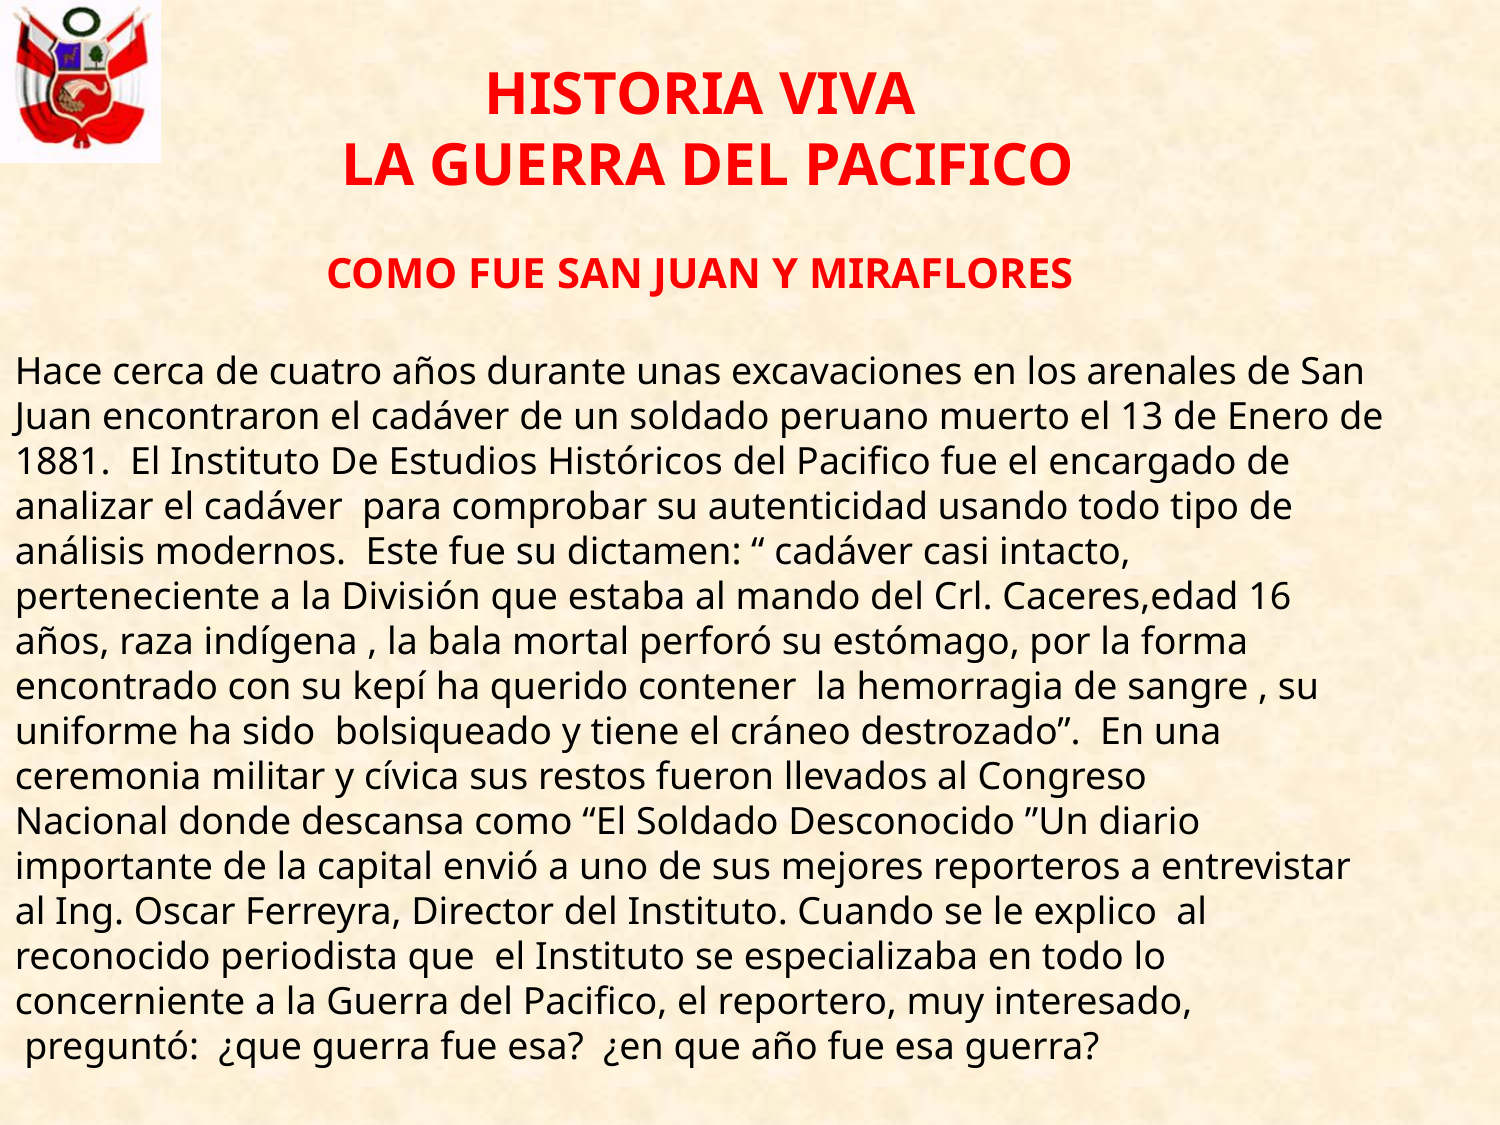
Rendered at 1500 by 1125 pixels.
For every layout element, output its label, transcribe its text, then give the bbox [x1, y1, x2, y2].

text_box HISTORIA VIVA LA GUERRA DEL PACIFICO COMO FUE SAN JUAN Y MIRAFLORES Hace cerca de cuatro años durante unas excavaciones en los arenales de San Juan encontraron el cadáver de un soldado peruano muerto el 13 de Enero de 1881. El Instituto De Estudios Históricos del Pacifico fue el encargado de analizar el cadáver para comprobar su autenticidad usando todo tipo de análisis modernos. Este fue su dictamen: “ cadáver casi intacto, perteneciente a la División que estaba al mando del Crl. Caceres,edad 16 años, raza indígena , la bala mortal perforó su estómago, por la forma encontrado con su kepí ha querido contener la hemorragia de sangre , su uniforme ha sido bolsiqueado y tiene el cráneo destrozado”. En una ceremonia militar y cívica sus restos fueron llevados al Congreso Nacional donde descansa como “El Soldado Desconocido ”Un diario importante de la capital envió a uno de sus mejores reporteros a entrevistar al Ing. Oscar Ferreyra, Director del Instituto. Cuando se le explico al reconocido periodista que el Instituto se especializaba en todo lo concerniente a la Guerra del Pacifico, el reportero, muy interesado, preguntó: ¿que guerra fue esa? ¿en que año fue esa guerra? [0, 0, 1400, 1074]
picture [0, 0, 161, 163]
picture [0, 0, 1500, 1125]
